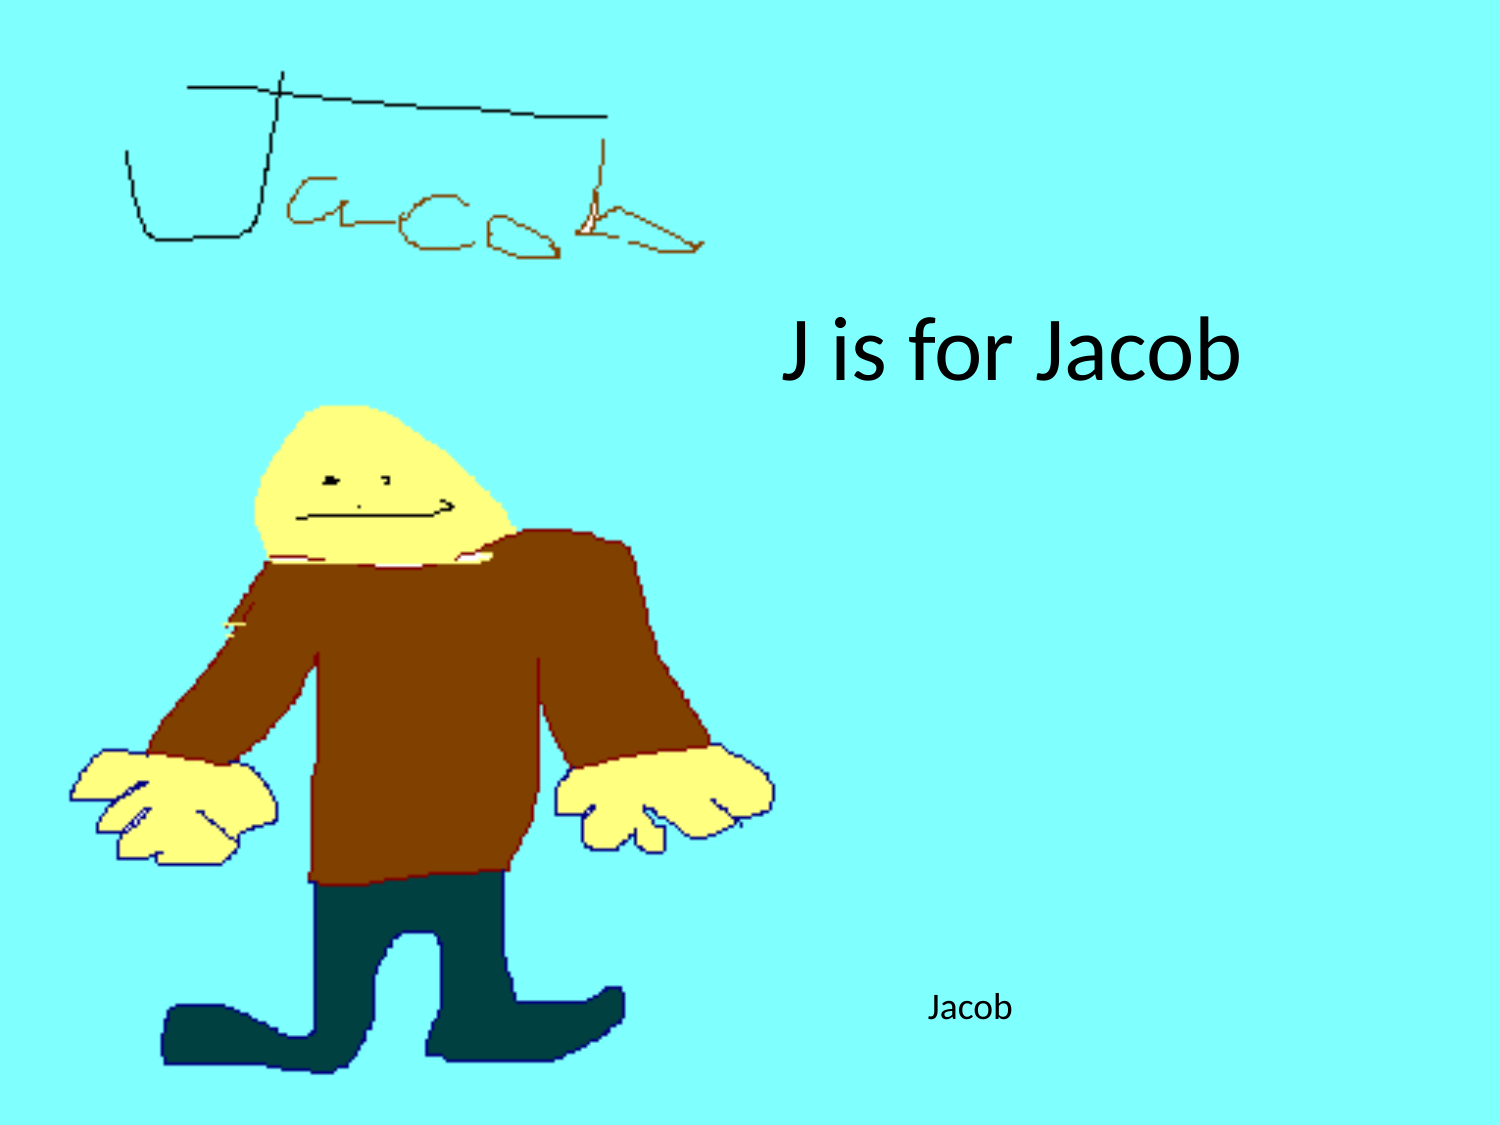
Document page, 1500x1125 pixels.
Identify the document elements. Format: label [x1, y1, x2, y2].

list [0, 0, 1500, 1125]
